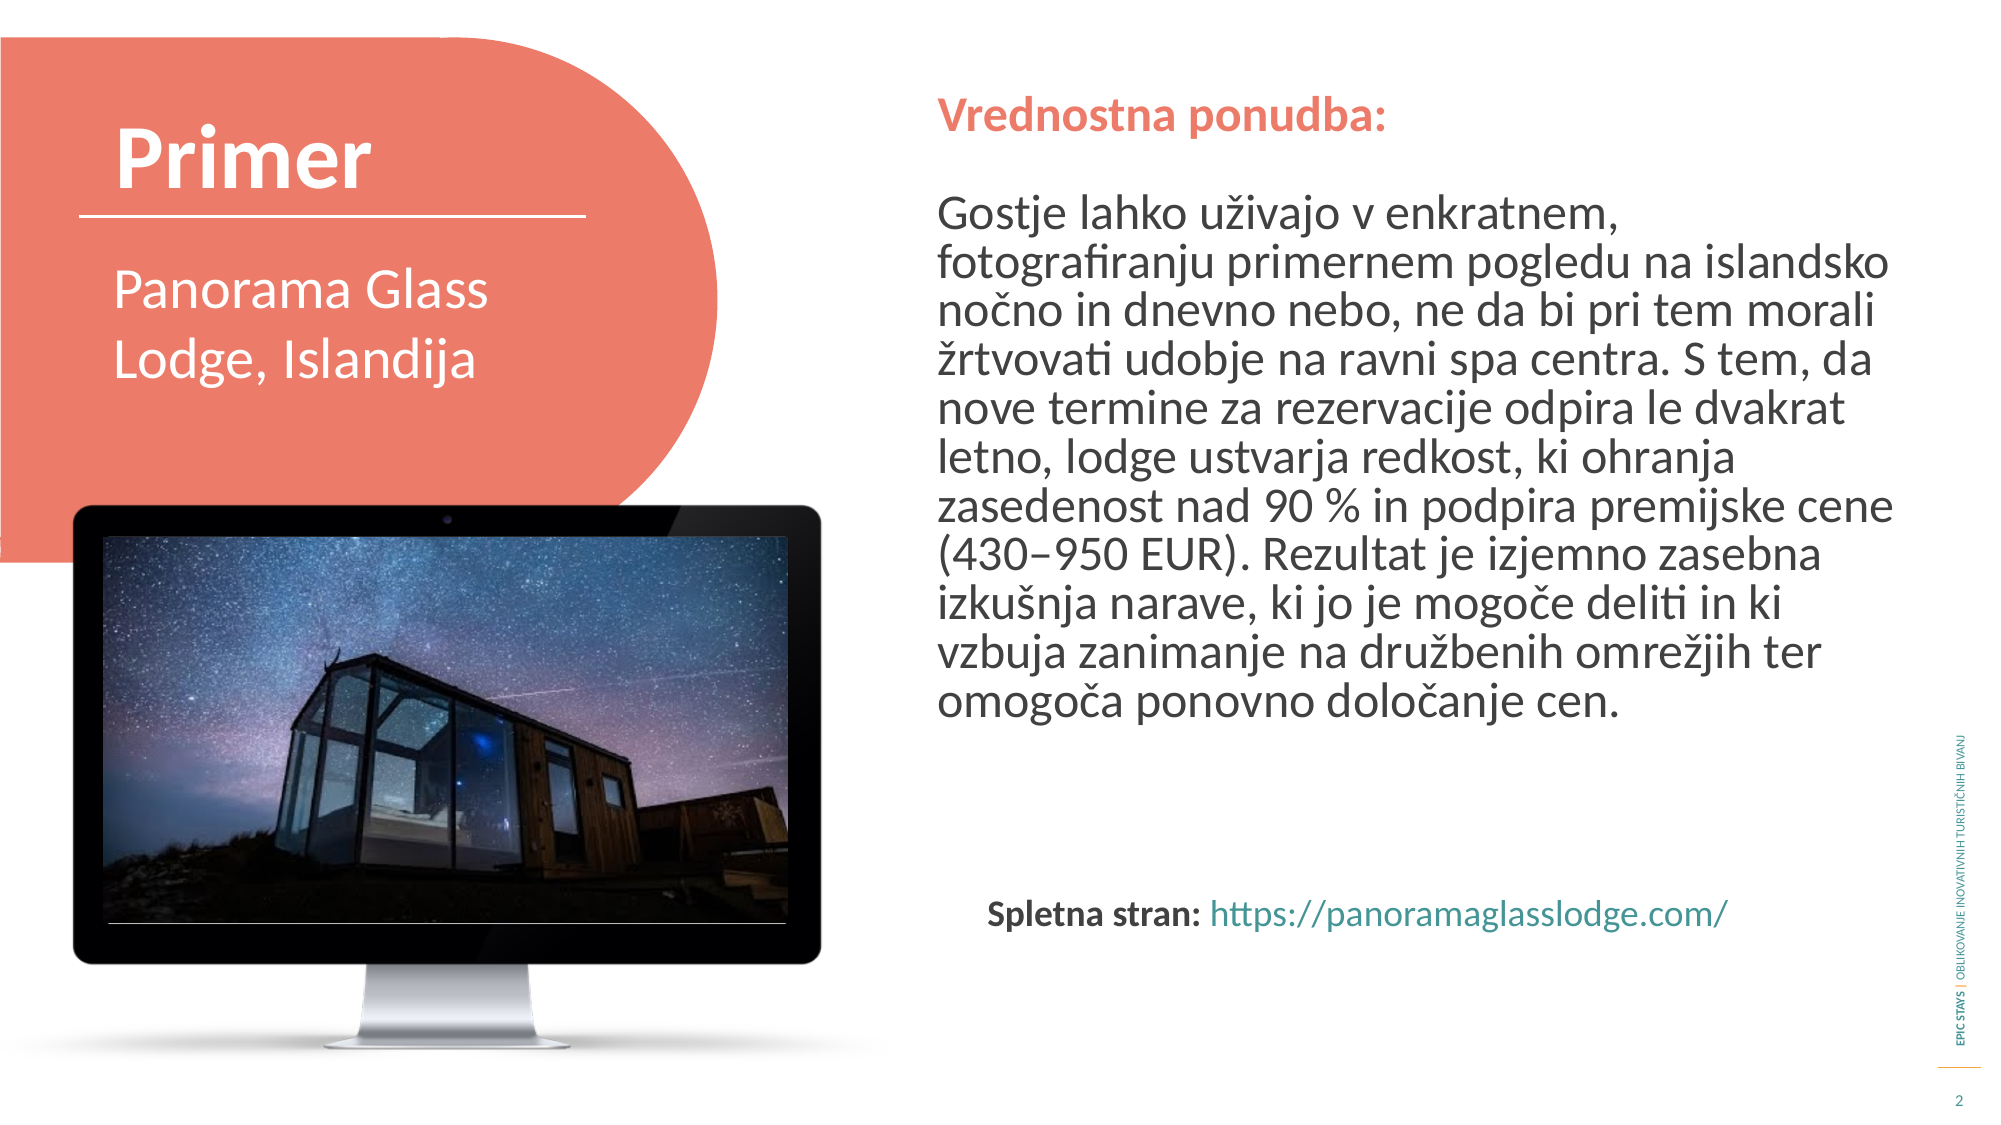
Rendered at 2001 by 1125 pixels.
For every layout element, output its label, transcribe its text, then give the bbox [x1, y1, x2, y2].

list Panorama Glass Lodge, Islandija [98, 243, 587, 416]
slide_number 2 [1920, 1073, 1999, 1125]
list Primer [101, 89, 587, 153]
text_box Vrednostna ponudba: Gostje lahko uživajo v enkratnem, fotografiranju primernem pogledu na islandsko nočno in dnevno nebo, ne da bi pri tem morali žrtvovati udobje na ravni spa centra. S tem, da nove termine za rezervacije odpira le dvakrat letno, lodge ustvarja redkost, ki ohranja zasedenost nad 90 % in podpira premijske cene (430–950 EUR). Rezultat je izjemno zasebna izkušnja narave, ki jo je mogoče deliti in ki vzbuja zanimanje na družbenih omrežjih ter omogoča ponovno določanje cen. [922, 85, 1923, 750]
picture [0, 468, 927, 1100]
text_box Spletna stran: https://panoramaglasslodge.com/ [972, 881, 1873, 942]
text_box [102, 536, 789, 924]
